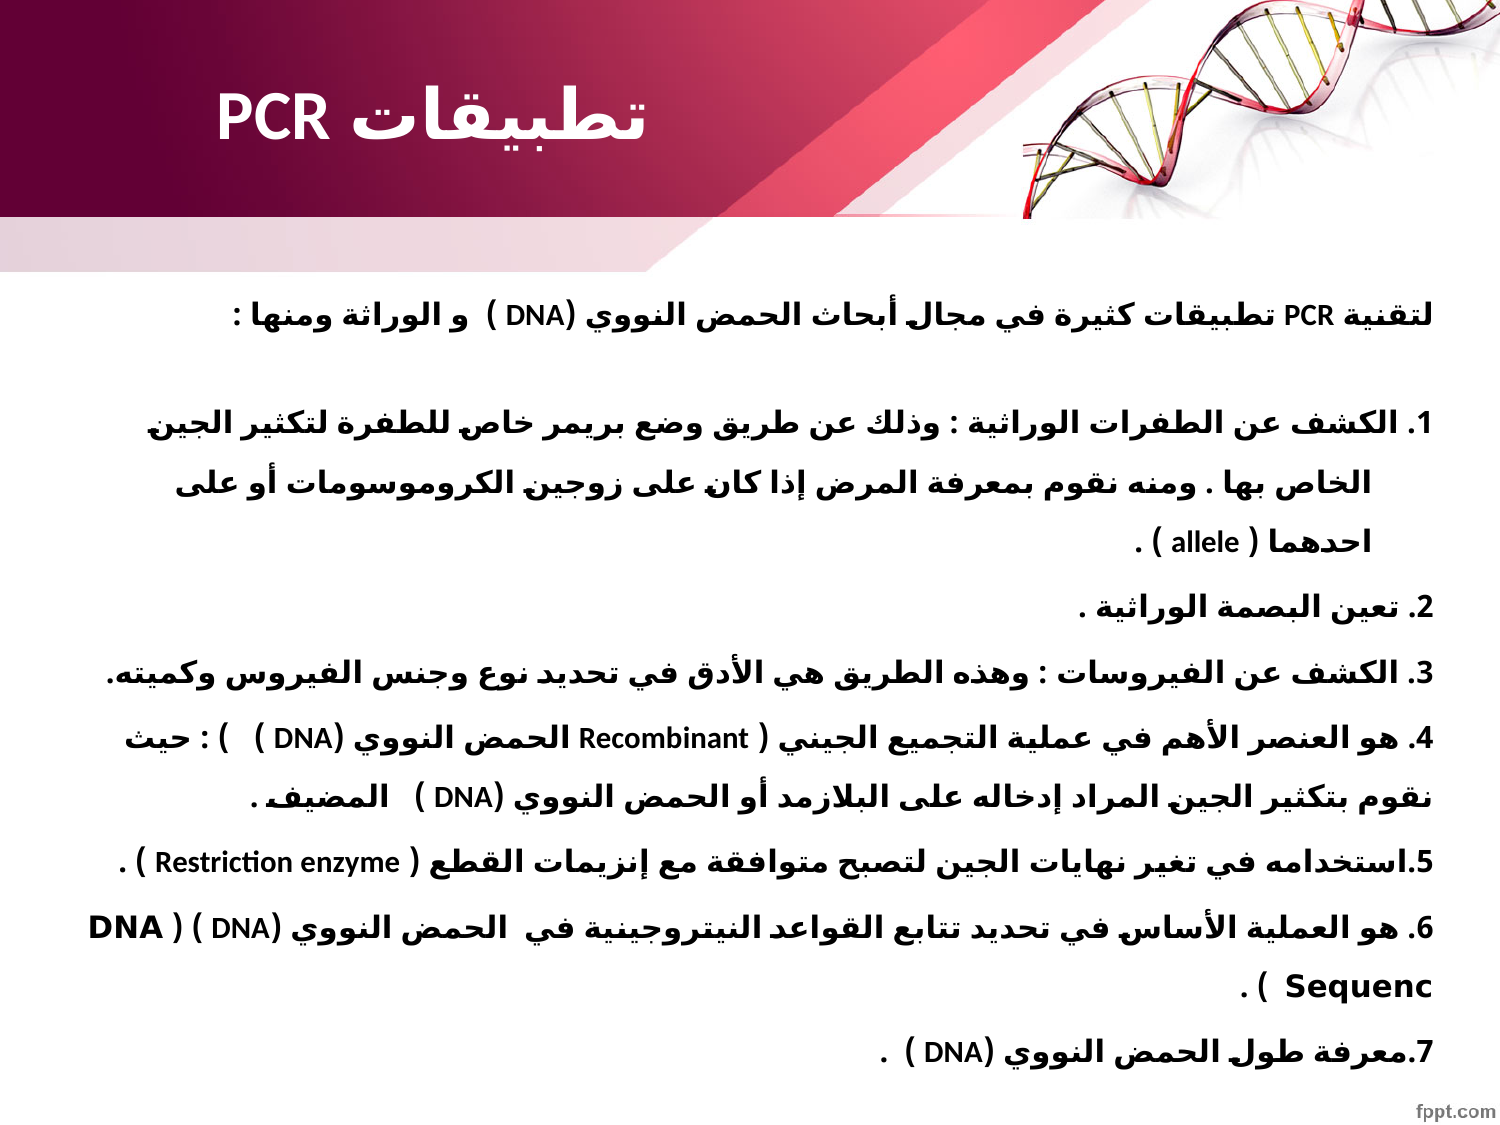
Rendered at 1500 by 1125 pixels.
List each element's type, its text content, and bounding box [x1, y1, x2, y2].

list لتقنية PCR تطبيقات كثيرة في مجال أبحاث الحمض النووي (DNA ) و الوراثة ومنها : 1. الكشف عن الطفرات الوراثية : وذلك عن طريق وضع بريمر خاص للطفرة لتكثير الجين الخاص بها . ومنه نقوم بمعرفة المرض إذا كان على زوجين الكروموسومات أو على احدهما ( allele ) . 2. تعين البصمة الوراثية . 3. الكشف عن الفيروسات : وهذه الطريق هي الأدق في تحديد نوع وجنس الفيروس وكميته. 4. هو العنصر الأهم في عملية التجميع الجيني ( Recombinant الحمض النووي (DNA ) ) : حيث نقوم بتكثير الجين المراد إدخاله على البلازمد أو الحمض النووي (DNA ) المضيف . 5.استخدامه في تغير نهايات الجين لتصبح متوافقة مع إنزيمات القطع ( Restriction enzyme ) . 6. هو العملية الأساس في تحديد تتابع القواعد النيتروجينية في الحمض النووي (DNA ) (DNA Sequenc ) . 7.معرفة طول الحمض النووي (DNA ) . [48, 286, 1449, 1089]
title تطبيقات PCR [201, 61, 1500, 162]
picture [0, 0, 1500, 1125]
